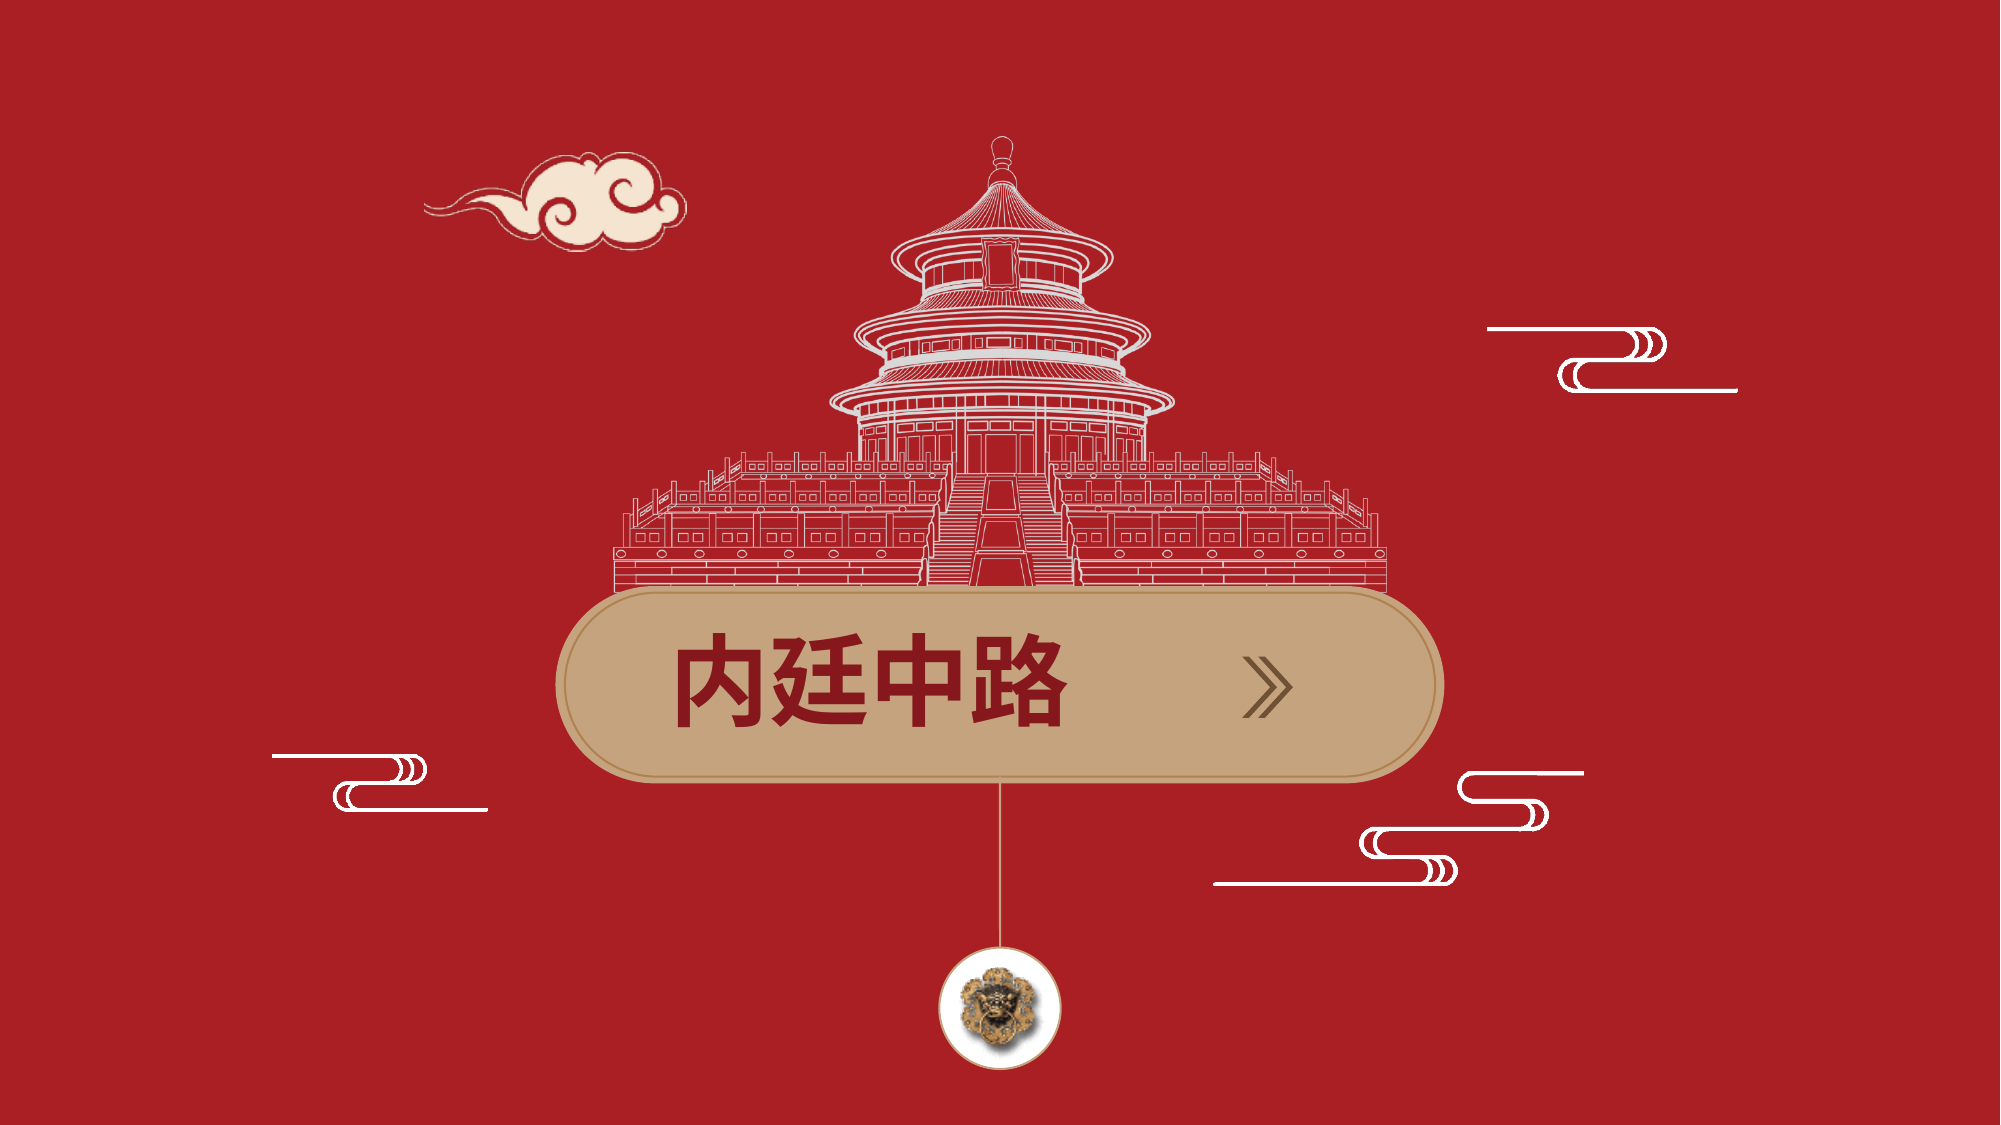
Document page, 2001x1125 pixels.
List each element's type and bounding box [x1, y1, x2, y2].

picture [272, 754, 488, 812]
picture [1213, 771, 1584, 886]
picture [423, 136, 1387, 586]
text_box [555, 586, 1445, 784]
text_box [939, 776, 1061, 1069]
text_box [1244, 657, 1292, 717]
picture [1487, 327, 1738, 393]
